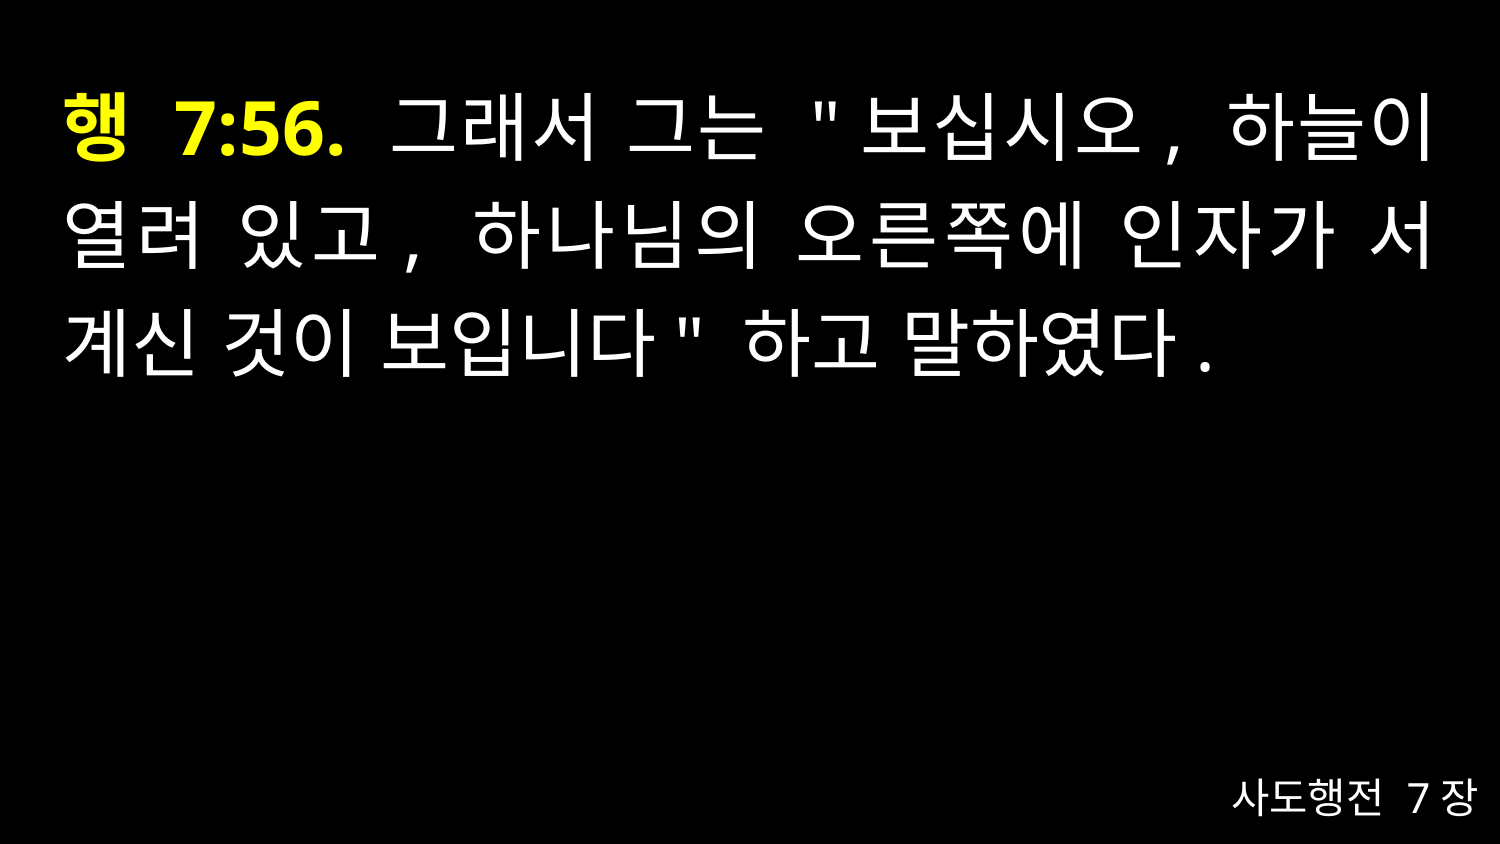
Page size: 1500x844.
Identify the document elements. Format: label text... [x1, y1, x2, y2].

subtitle 사도행전 7장 [916, 770, 1500, 844]
title 행 7:56. 그래서 그는 "보십시오, 하늘이 열려 있고, 하나님의 오른쪽에 인자가 서 계신 것이 보입니다" 하고 말하였다. [0, 0, 1500, 844]
